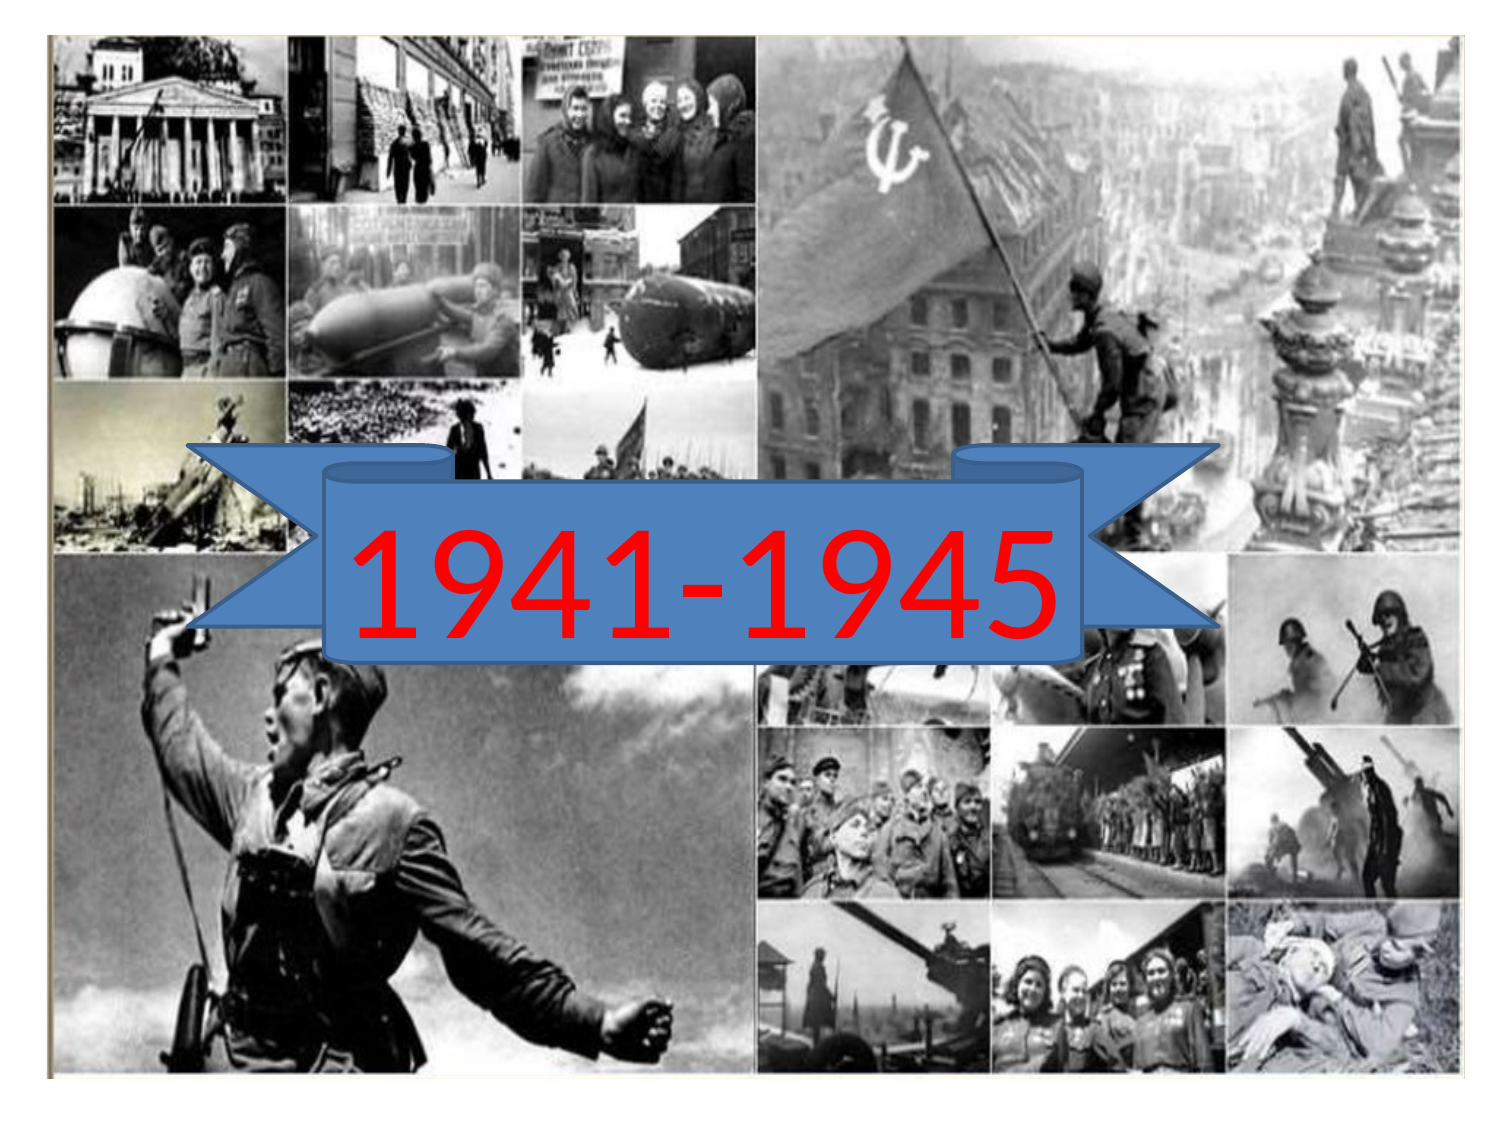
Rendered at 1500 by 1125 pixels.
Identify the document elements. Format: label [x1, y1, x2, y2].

picture [46, 34, 1466, 1079]
